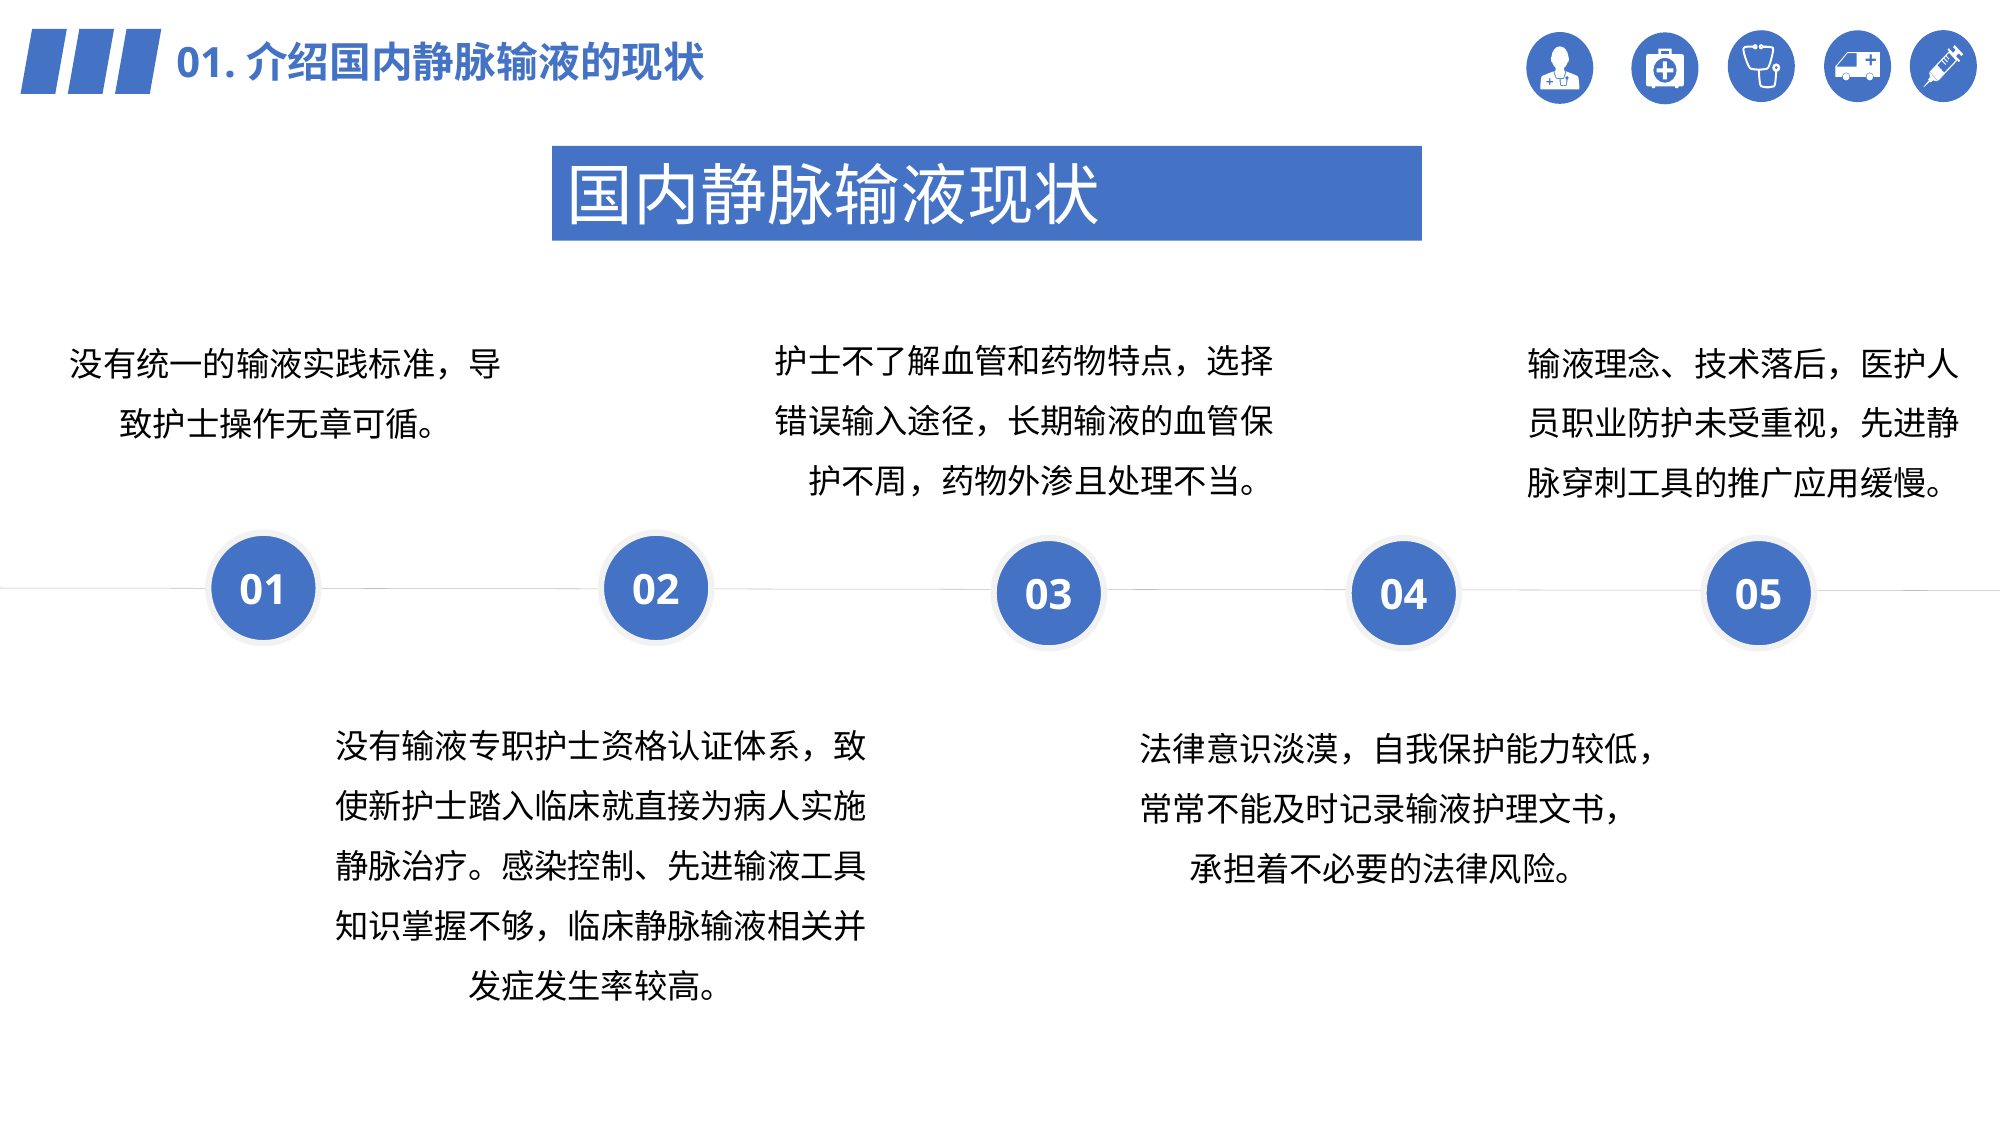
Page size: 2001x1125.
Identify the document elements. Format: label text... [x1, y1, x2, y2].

text_box 没有统一的输液实践标准，导致护士操作无章可循。 [44, 316, 529, 451]
text_box 法律意识淡漠，自我保护能力较低，常常不能及时记录输液护理文书，承担着不必要的法律风险。 [1114, 700, 1664, 937]
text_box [0, 587, 2000, 591]
text_box 04 [1347, 591, 1461, 650]
text_box 输液理念、技术落后，医护人员职业防护未受重视，先进静脉穿刺工具的推广应用缓慢。 [1497, 315, 1991, 516]
text_box 03 [992, 536, 1105, 587]
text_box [20, 28, 796, 94]
text_box 护士不了解血管和药物特点，选择错误输入途径，长期输液的血管保护不周，药物外渗且处理不当。 [753, 312, 1289, 513]
text_box 03 [992, 591, 1106, 650]
text_box 05 [1702, 591, 1816, 650]
text_box 01 [207, 591, 320, 645]
text_box 02 [599, 531, 713, 587]
text_box 国内静脉输液现状 [552, 145, 1422, 241]
text_box 没有输液专职护士资格认证体系，致使新护士踏入临床就直接为病人实施静脉治疗。感染控制、先进输液工具知识掌握不够，临床静脉输液相关并发症发生率较高。 [309, 698, 893, 1002]
text_box 01 [207, 531, 320, 587]
text_box 05 [1702, 536, 1815, 587]
text_box 02 [600, 591, 713, 645]
text_box 04 [1347, 536, 1460, 587]
